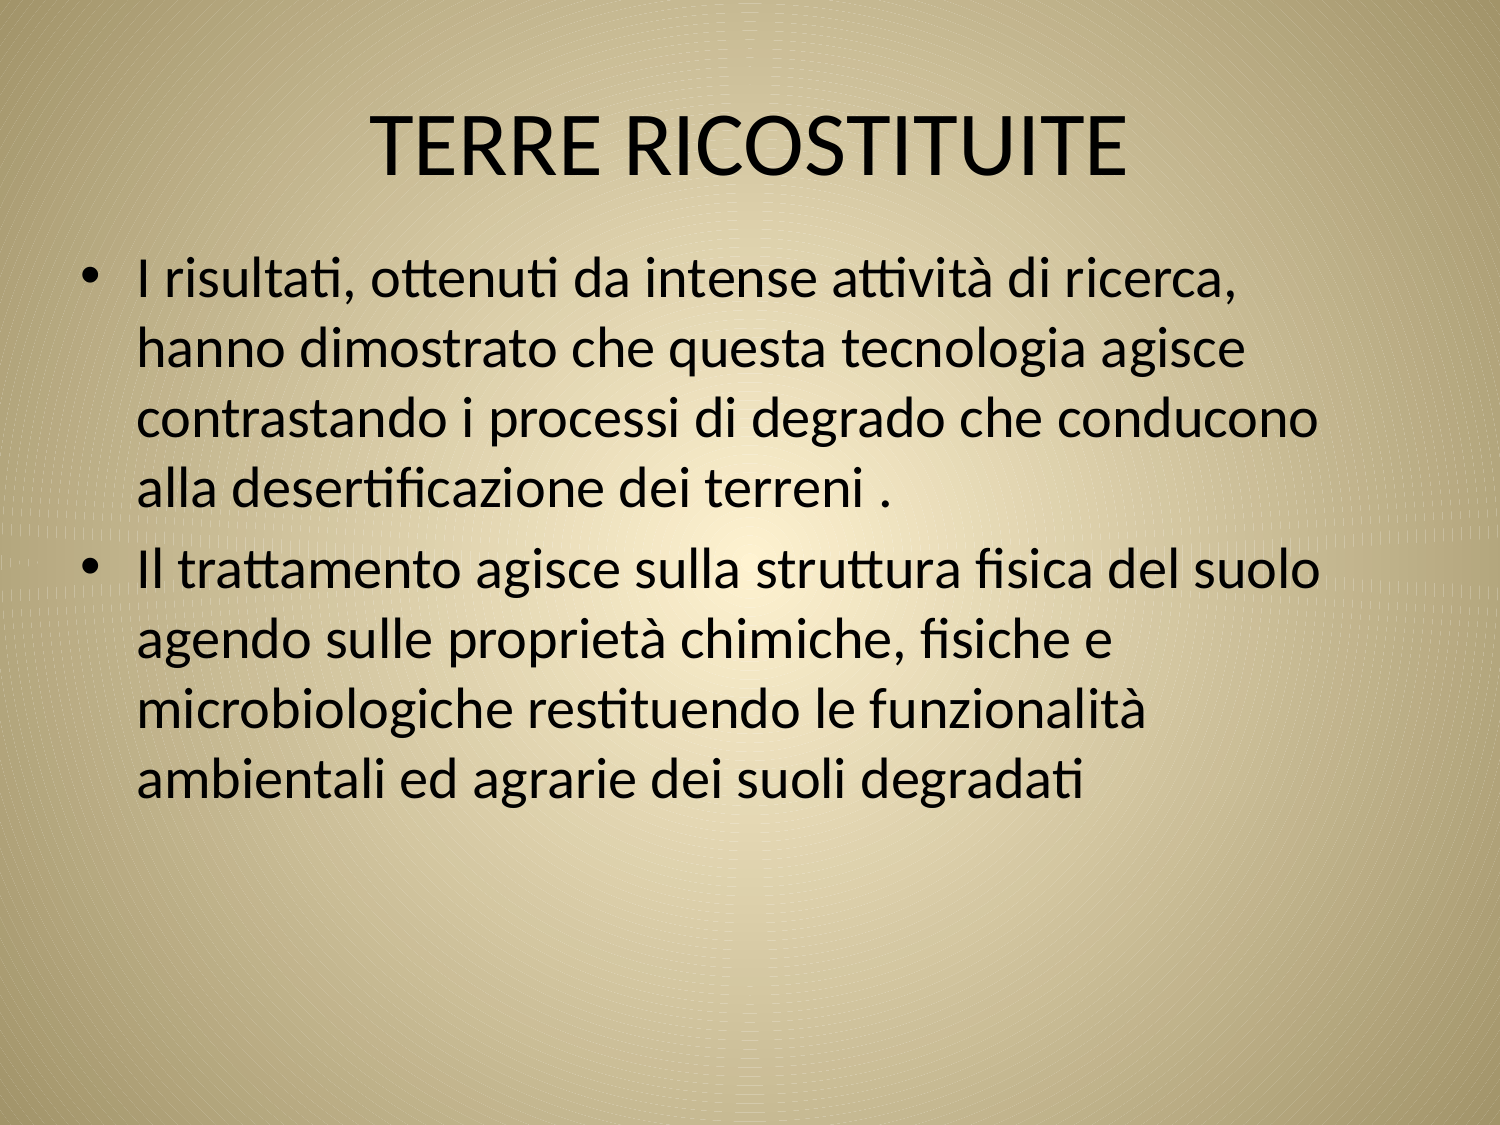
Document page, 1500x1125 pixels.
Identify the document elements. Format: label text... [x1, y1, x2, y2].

title TERRE RICOSTITUITE [75, 45, 1425, 233]
list I risultati, ottenuti da intense attività di ricerca, hanno dimostrato che questa tecnologia agisce contrastando i processi di degrado che conducono alla desertificazione dei terreni . Il trattamento agisce sulla struttura fisica del suolo agendo sulle proprietà chimiche, fisiche e microbiologiche restituendo le funzionalità ambientali ed agrarie dei suoli degradati [64, 231, 1415, 975]
